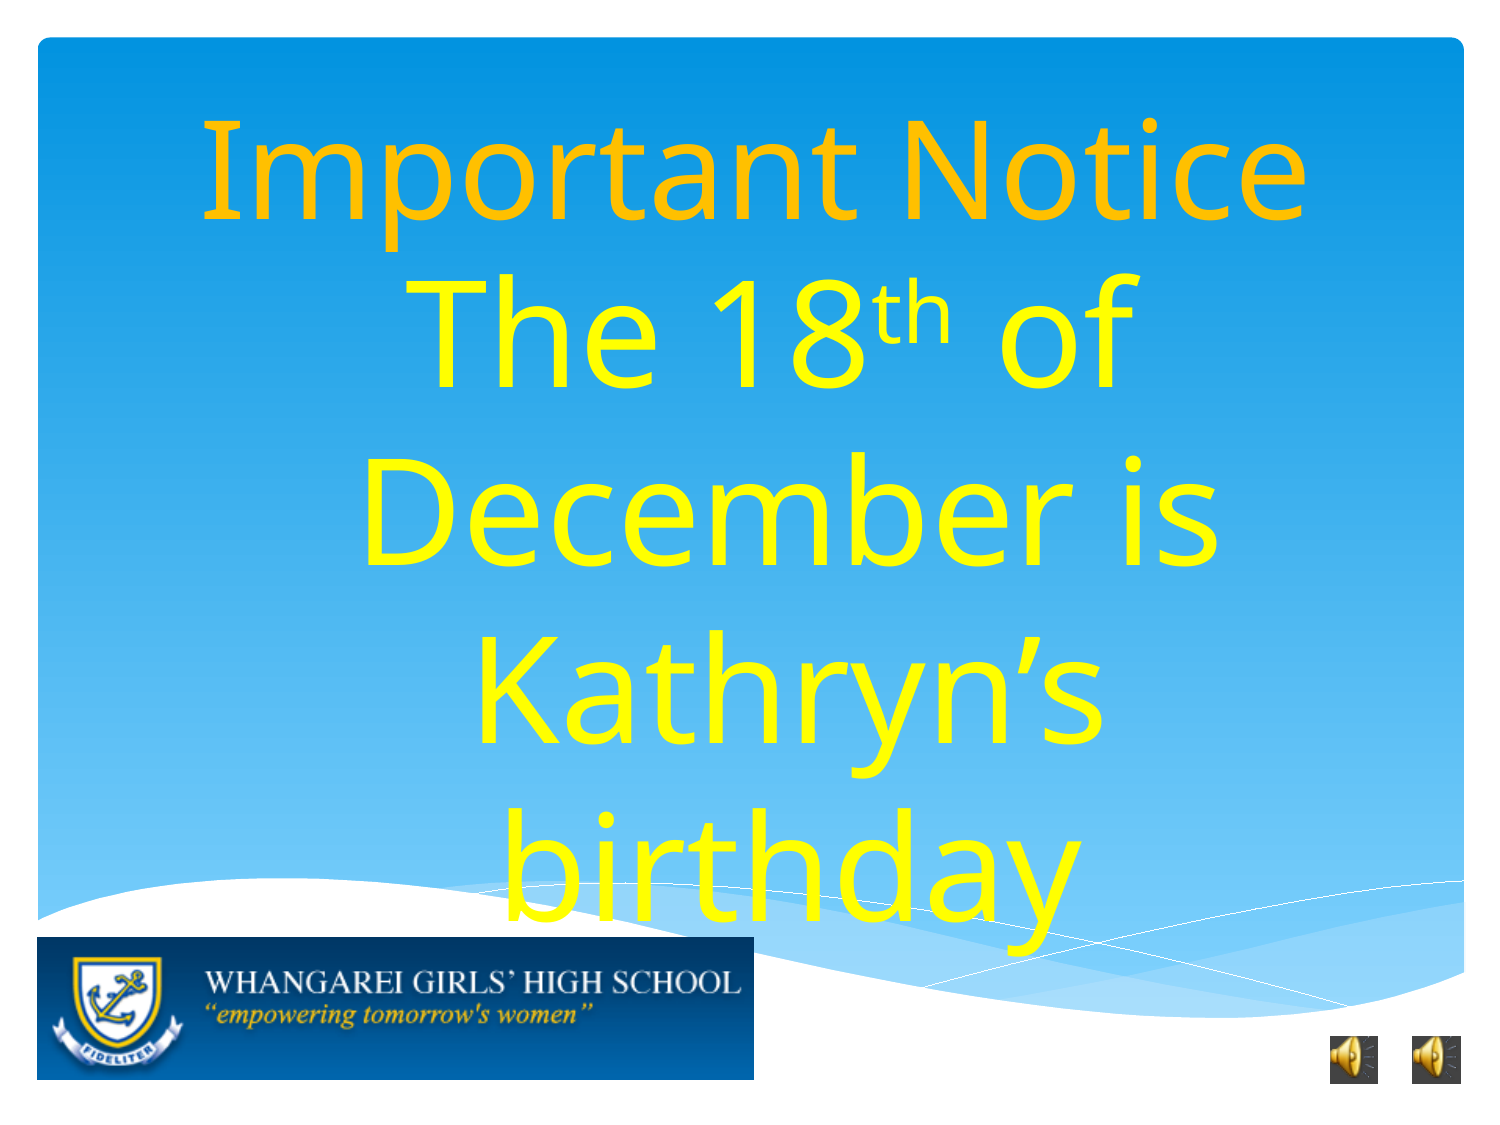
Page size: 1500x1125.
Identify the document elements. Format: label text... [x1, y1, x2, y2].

text_box Important Notice [149, 37, 1362, 255]
text_box The 18th of December is Kathryn’s birthday [149, 231, 1391, 963]
picture [1411, 1034, 1462, 1086]
picture [1328, 1034, 1380, 1086]
picture [37, 937, 754, 1080]
